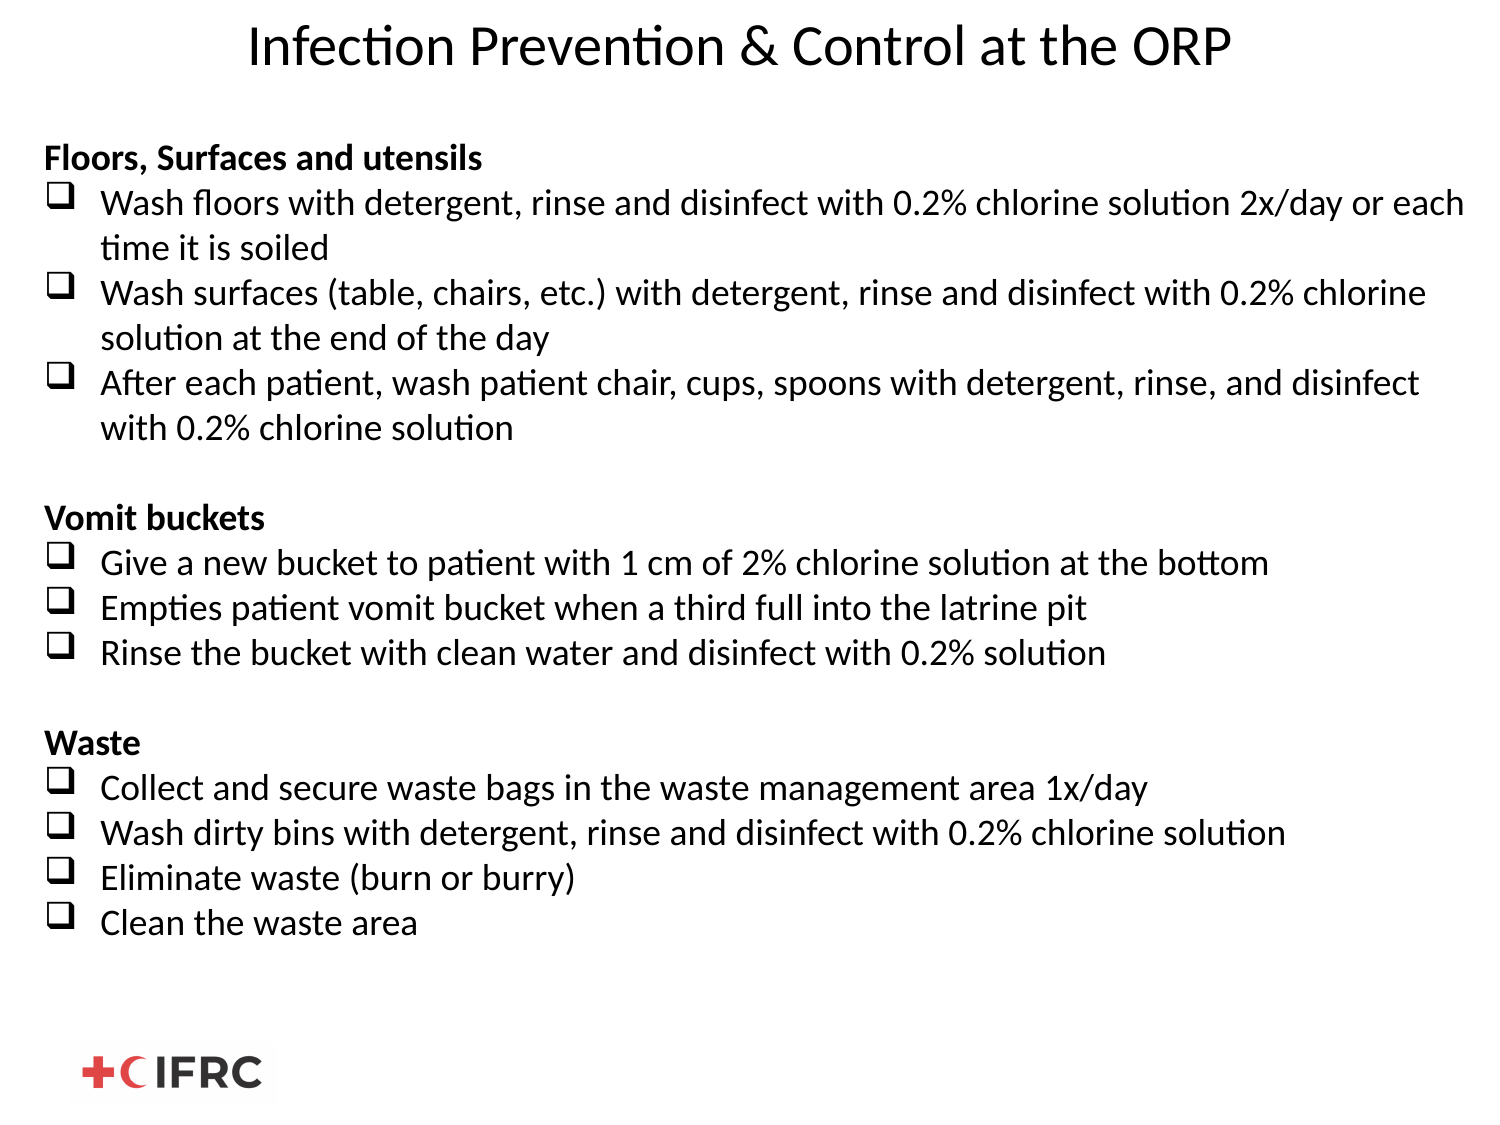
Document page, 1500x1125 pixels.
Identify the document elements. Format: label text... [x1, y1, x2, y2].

picture [68, 1042, 277, 1103]
title Infection Prevention & Control at the ORP [64, 0, 1415, 125]
text_box Floors, Surfaces and utensils Wash floors with detergent, rinse and disinfect with 0.2% chlorine solution 2x/day or each time it is soiled Wash surfaces (table, chairs, etc.) with detergent, rinse and disinfect with 0.2% chlorine solution at the end of the day After each patient, wash patient chair, cups, spoons with detergent, rinse, and disinfect with 0.2% chlorine solution Vomit buckets Give a new bucket to patient with 1 cm of 2% chlorine solution at the bottom Empties patient vomit bucket when a third full into the latrine pit Rinse the bucket with clean water and disinfect with 0.2% solution Waste Collect and secure waste bags in the waste management area 1x/day Wash dirty bins with detergent, rinse and disinfect with 0.2% chlorine solution Eliminate waste (burn or burry) Clean the waste area [29, 125, 1500, 996]
